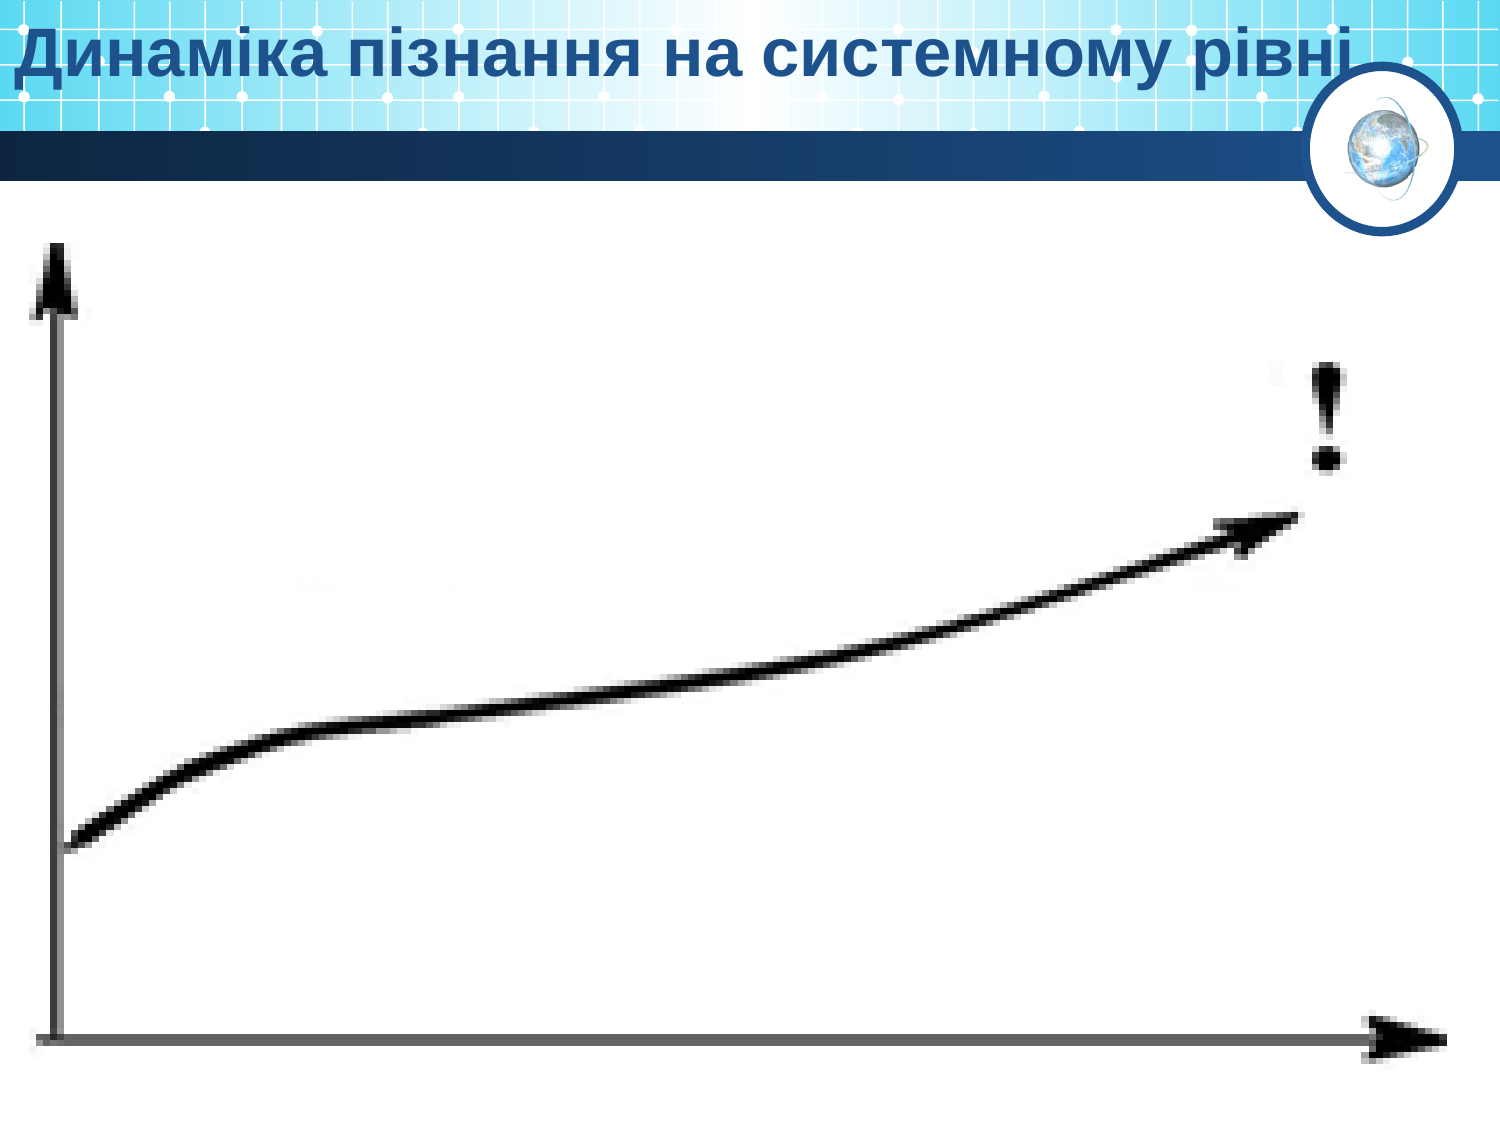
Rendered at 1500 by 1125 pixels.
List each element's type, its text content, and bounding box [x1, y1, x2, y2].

picture [29, 243, 1448, 1095]
text_box Динаміка пізнання на системному рівні [0, 0, 1424, 98]
picture [1310, 87, 1454, 226]
